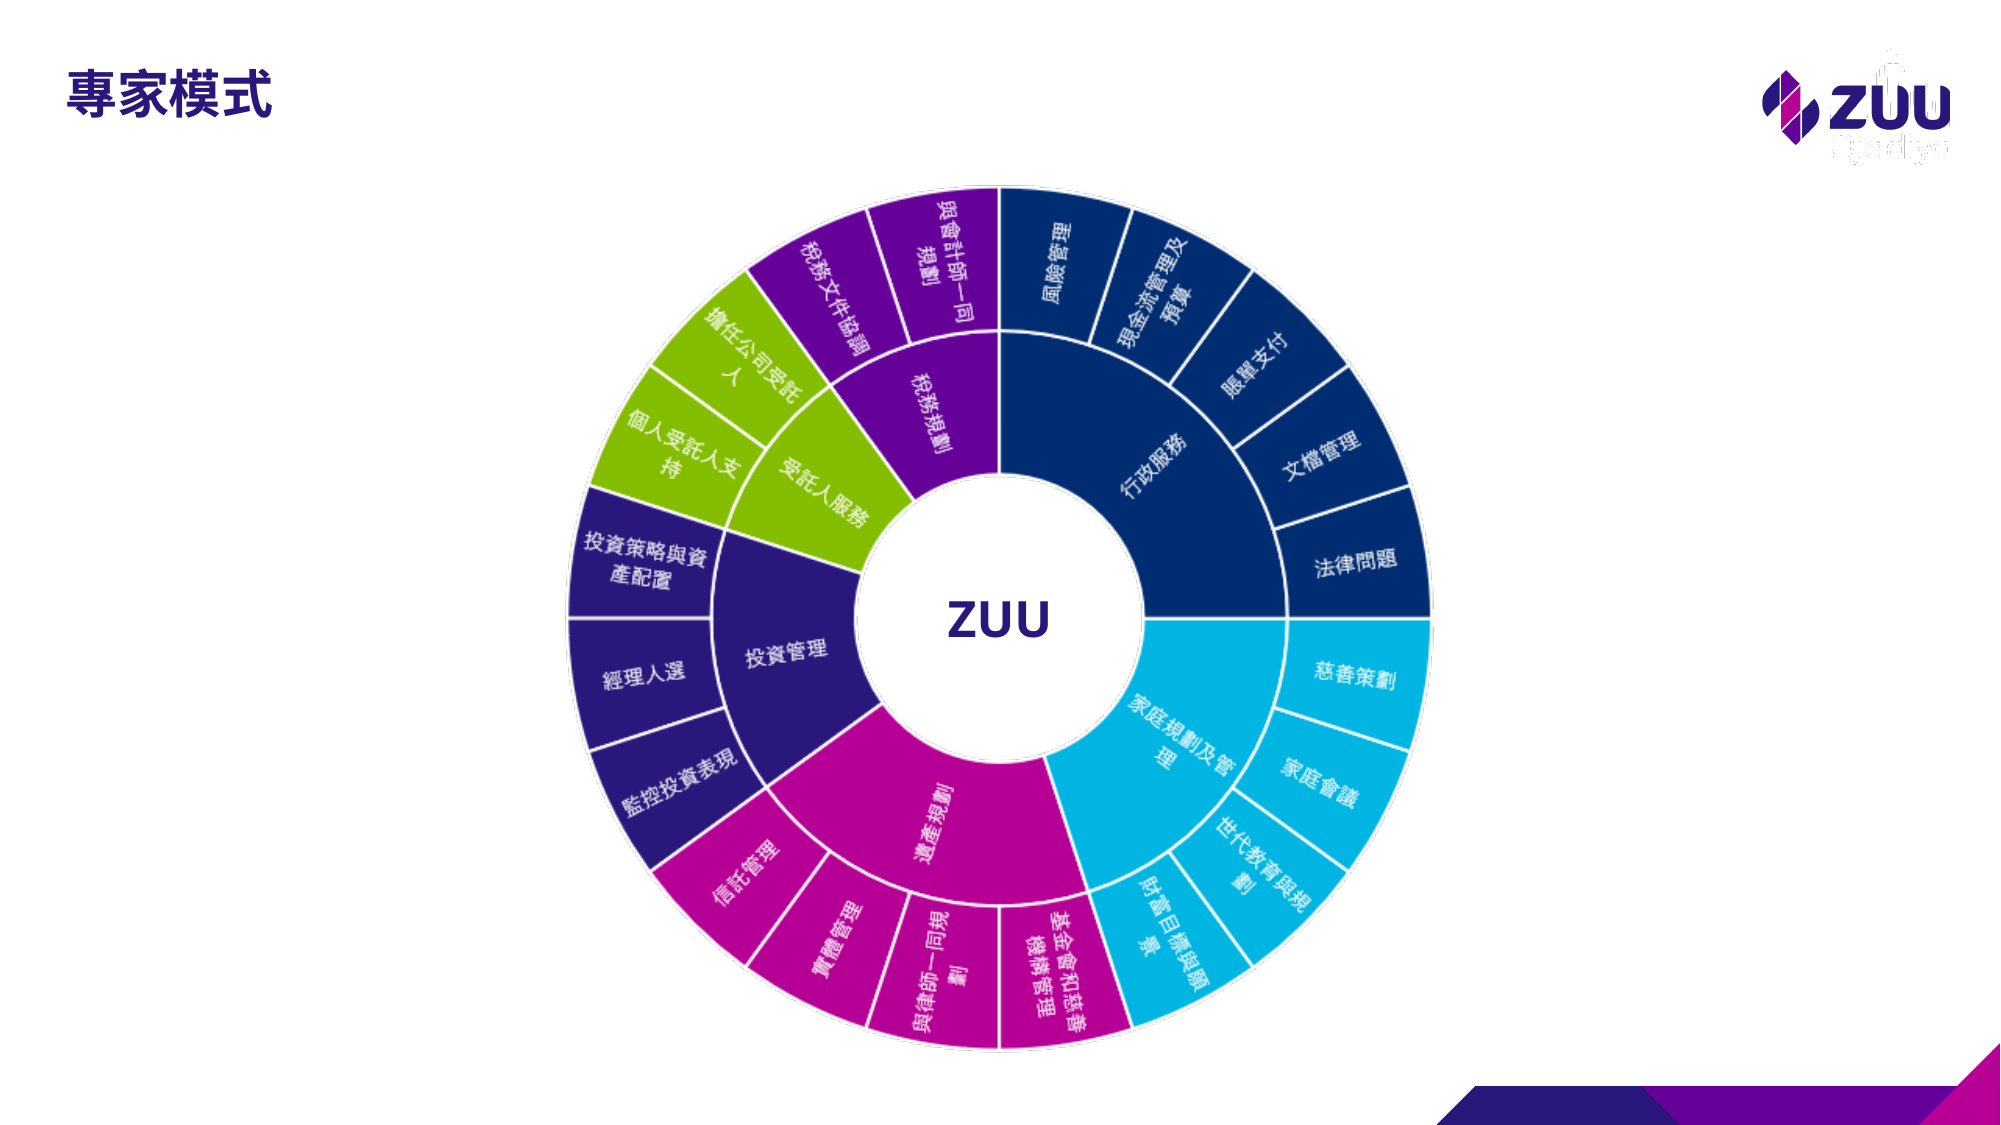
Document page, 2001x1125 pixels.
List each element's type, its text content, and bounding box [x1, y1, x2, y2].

title 專家模式 [50, 50, 1950, 145]
picture [2, 175, 2000, 1065]
text_box ZUU [932, 580, 1068, 655]
